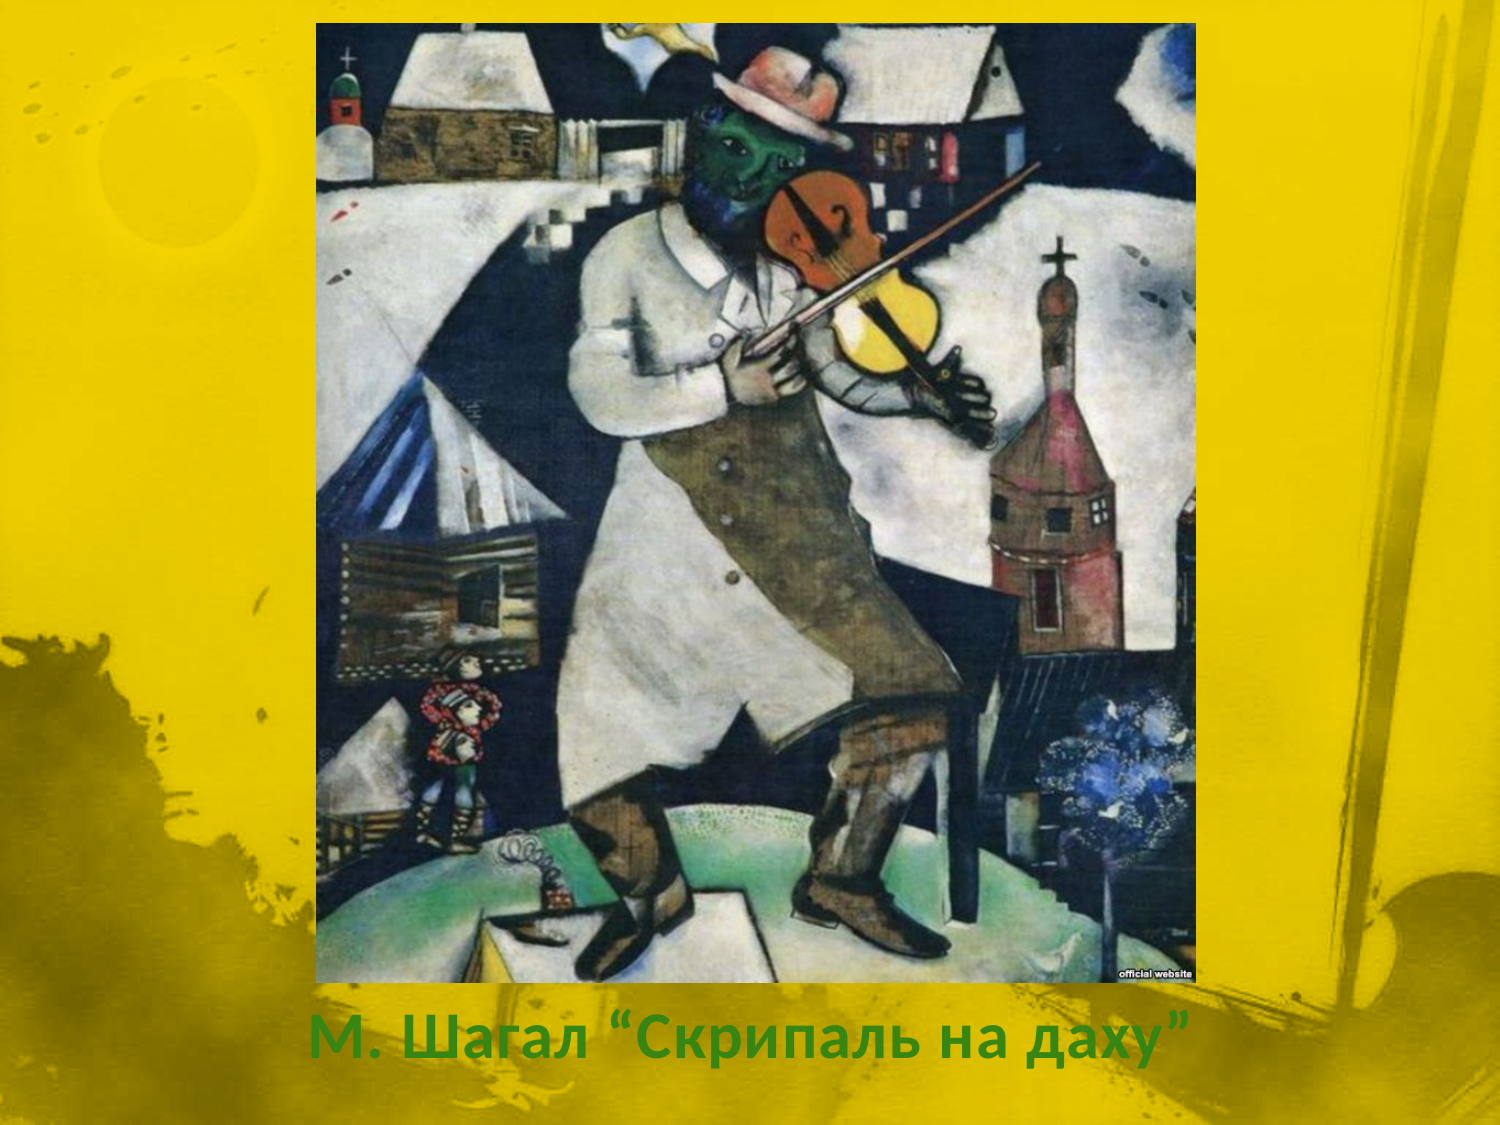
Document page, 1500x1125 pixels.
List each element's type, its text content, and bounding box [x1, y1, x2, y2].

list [316, 23, 1196, 983]
text_box М. Шагал “Скрипаль на даху” [292, 984, 1219, 1079]
